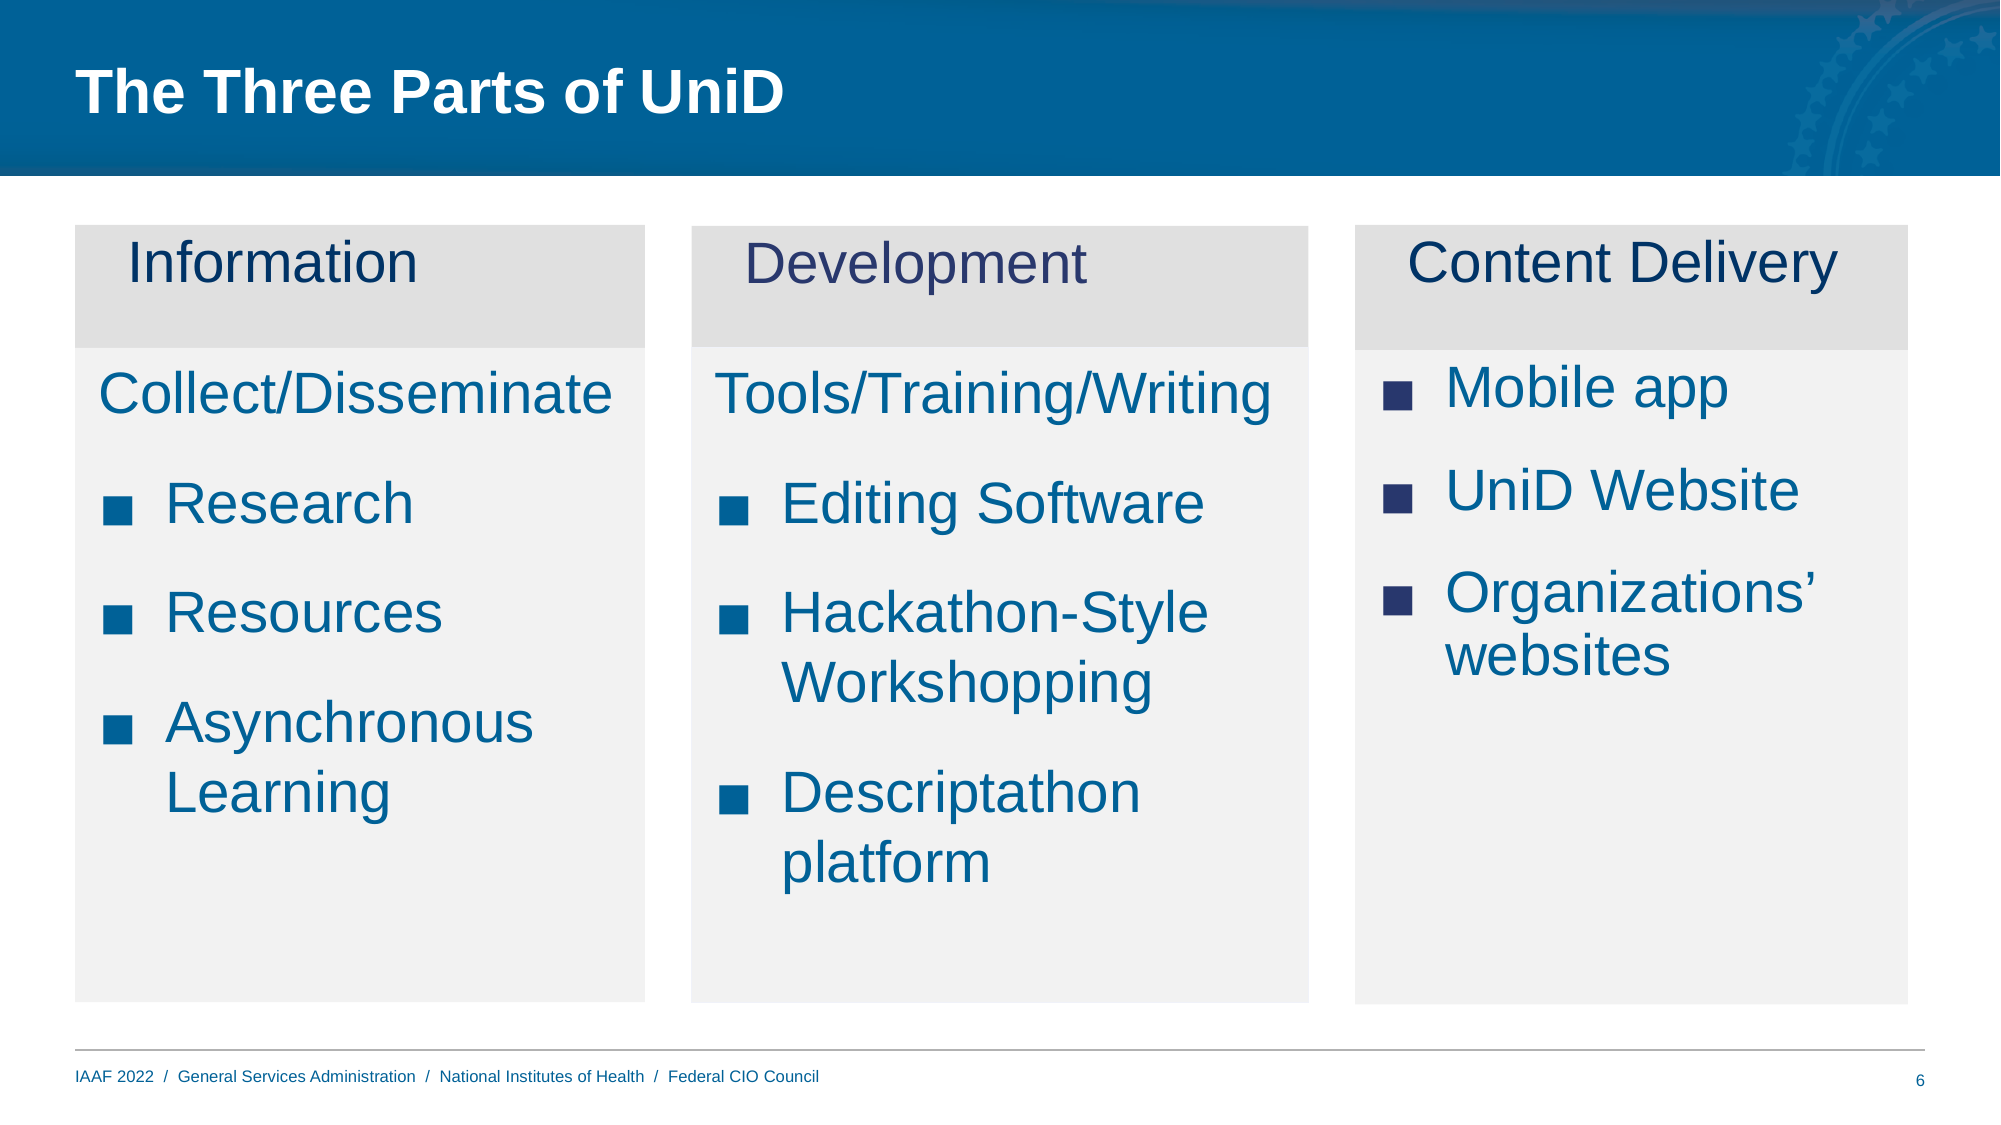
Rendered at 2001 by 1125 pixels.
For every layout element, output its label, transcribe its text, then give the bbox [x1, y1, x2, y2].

picture [0, 0, 2000, 176]
list Mobile app UniD Website Organizations’ websites [1355, 350, 1908, 1005]
list Tools/Training/Writing Editing Software Hackathon-Style Workshopping Descriptathon platform [691, 347, 1309, 1003]
title The Three Parts of UniD [75, 52, 1800, 128]
list Collect/Disseminate Research Resources Asynchronous Learning [75, 347, 645, 1003]
list Development [691, 225, 1309, 347]
picture [0, 168, 666, 176]
list Information [75, 224, 645, 347]
slide_number 6 [1880, 1065, 1925, 1095]
list Content Delivery [1355, 224, 1908, 350]
